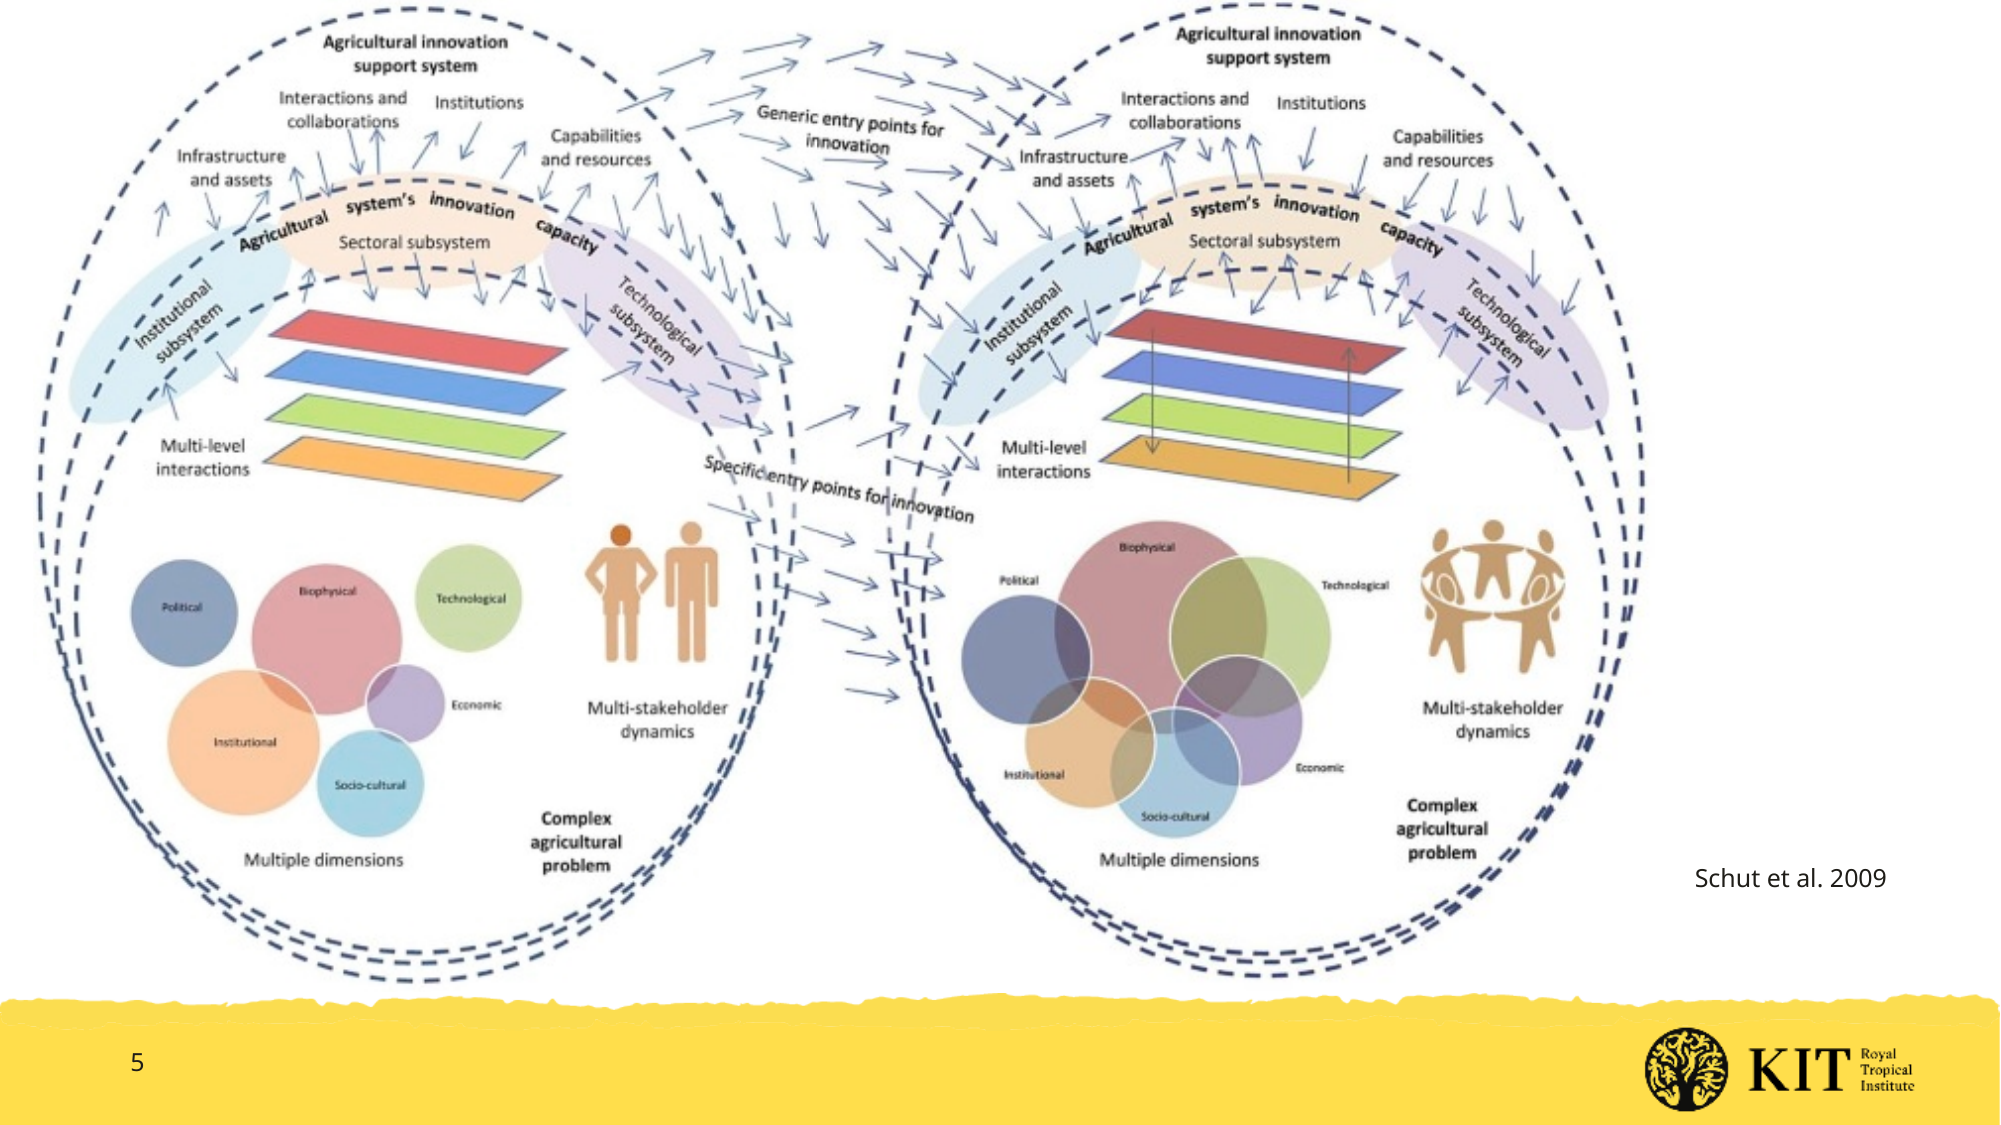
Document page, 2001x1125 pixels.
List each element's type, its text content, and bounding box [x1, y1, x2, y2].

slide_number 5 [115, 1033, 235, 1094]
picture [32, 0, 1655, 992]
picture [0, 993, 2000, 1125]
text_box Schut et al. 2009 [1679, 854, 1925, 900]
